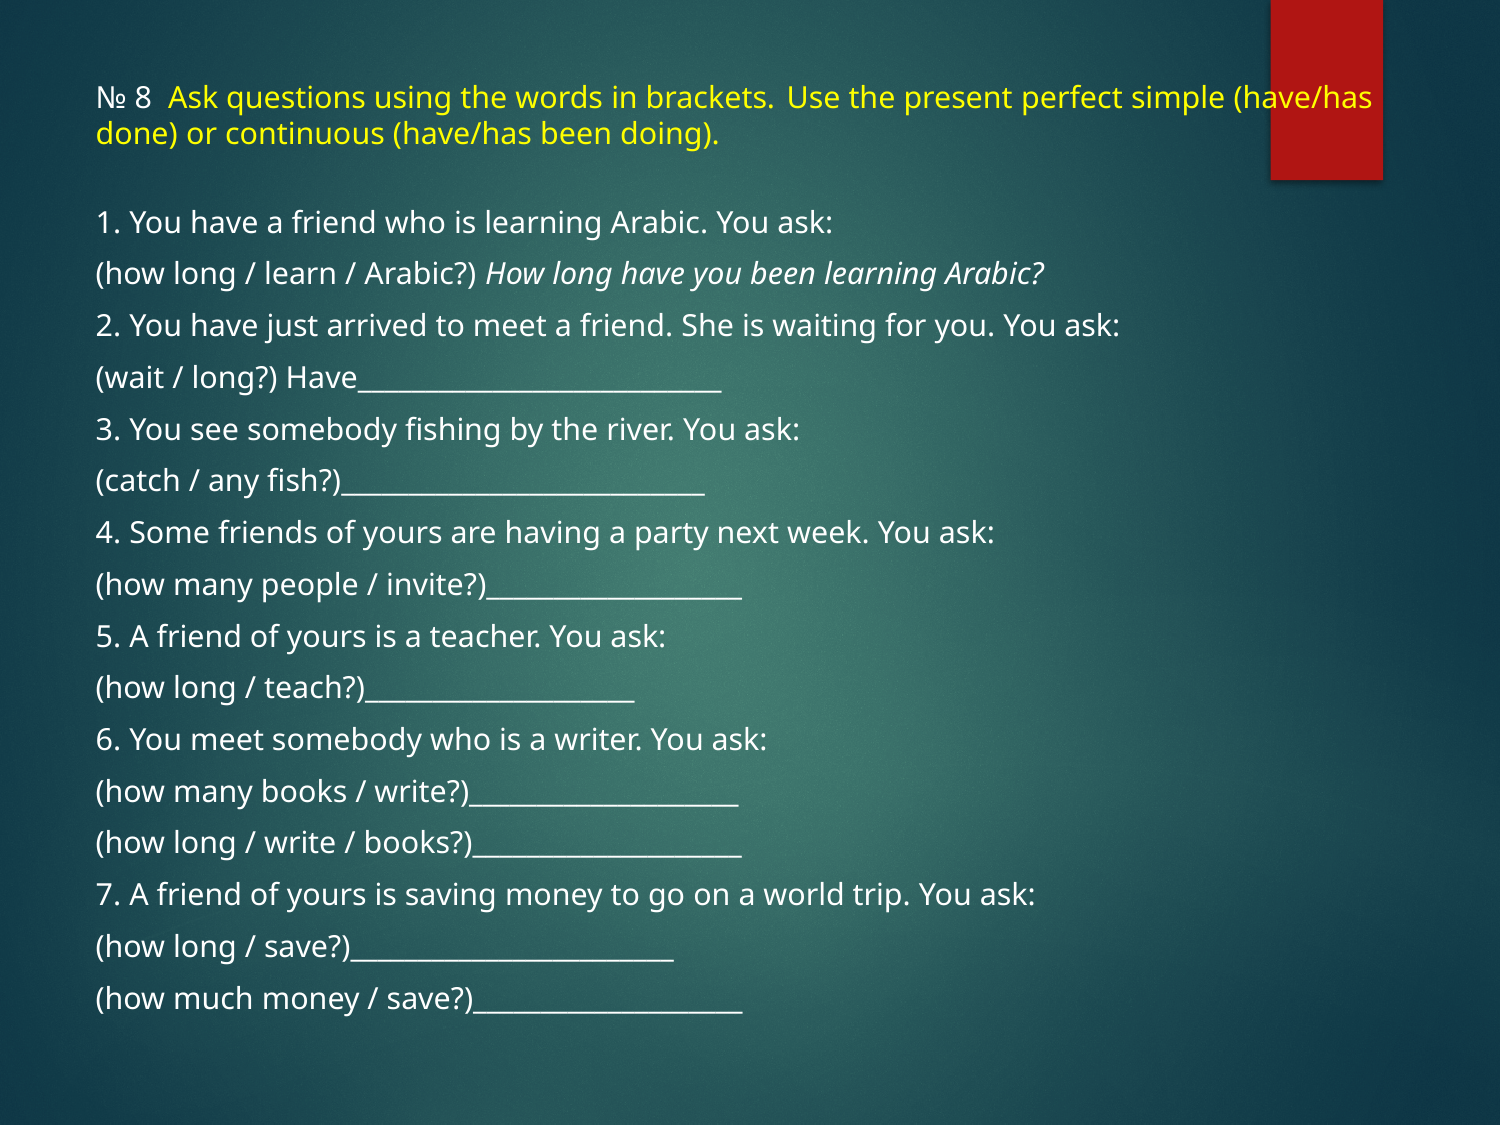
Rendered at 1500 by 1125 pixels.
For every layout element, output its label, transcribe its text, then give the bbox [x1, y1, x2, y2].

list № 8 Ask questions using the words in brackets. Use the present perfect simple (have/has done) or continuous (have/has been doing). 1. You have a friend who is learning Arabic. You ask: (how long / learn / Arabic?) How long have you been learning Arabic? 2. You have just arrived to meet a friend. She is waiting for you. You ask: (wait / long?) Have___________________________ 3. You see somebody fishing by the river. You ask: (catch / any fish?)___________________________ 4. Some friends of yours are having a party next week. You ask: (how many people / invite?)___________________ 5. A friend of yours is a teacher. You ask: (how long / teach?)____________________ 6. You meet somebody who is a writer. You ask: (how many books / write?)____________________ (how long / write / books?)____________________ 7. A friend of yours is saving money to go on a world trip. You ask: (how long / save?)________________________ (how much money / save?)____________________ [75, 70, 1418, 1067]
